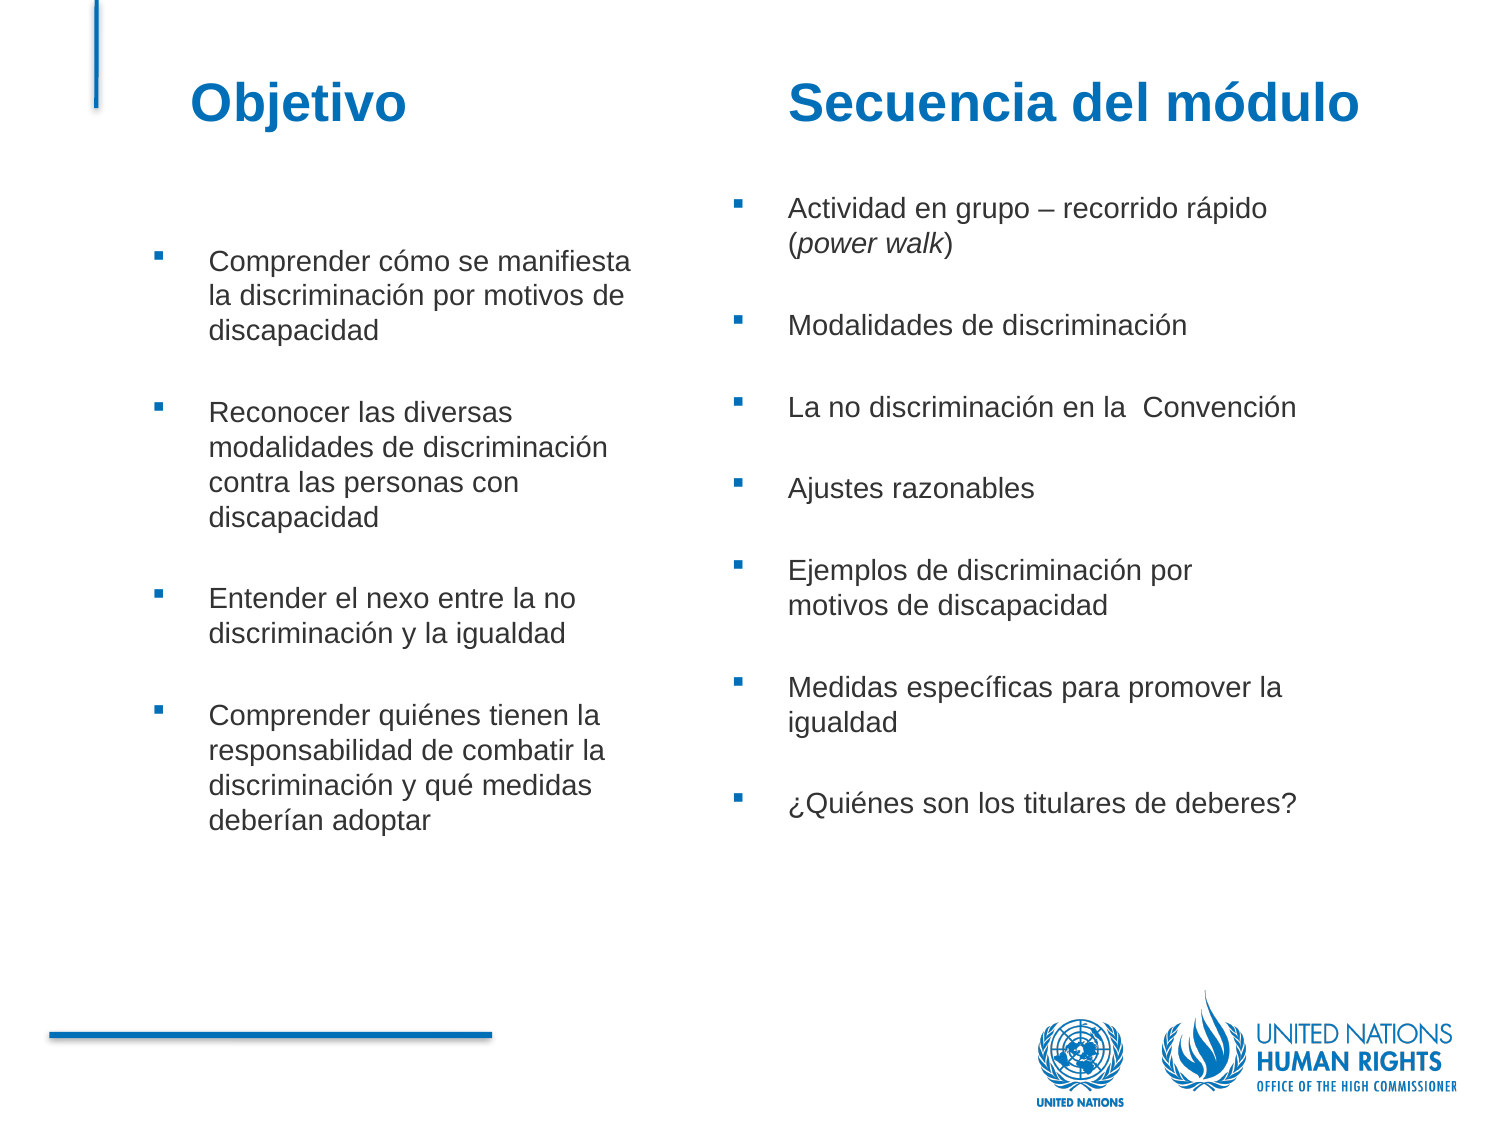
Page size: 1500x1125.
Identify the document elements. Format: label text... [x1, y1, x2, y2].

text_box Actividad en grupo – recorrido rápido (power walk) Modalidades de discriminación La no discriminación en la Convención Ajustes razonables Ejemplos de discriminación por motivos de discapacidad Medidas específicas para promover la igualdad ¿Quiénes son los titulares de deberes? [716, 182, 1317, 944]
text_box Comprender cómo se manifiesta la discriminación por motivos de discapacidad Reconocer las diversas modalidades de discriminación contra las personas con discapacidad Entender el nexo entre la no discriminación y la igualdad Comprender quiénes tienen la responsabilidad de combatir la discriminación y qué medidas deberían adoptar [137, 234, 675, 844]
text_box Objetivo [176, 60, 424, 140]
text_box Secuencia del módulo [773, 60, 1377, 140]
picture [1037, 990, 1457, 1107]
